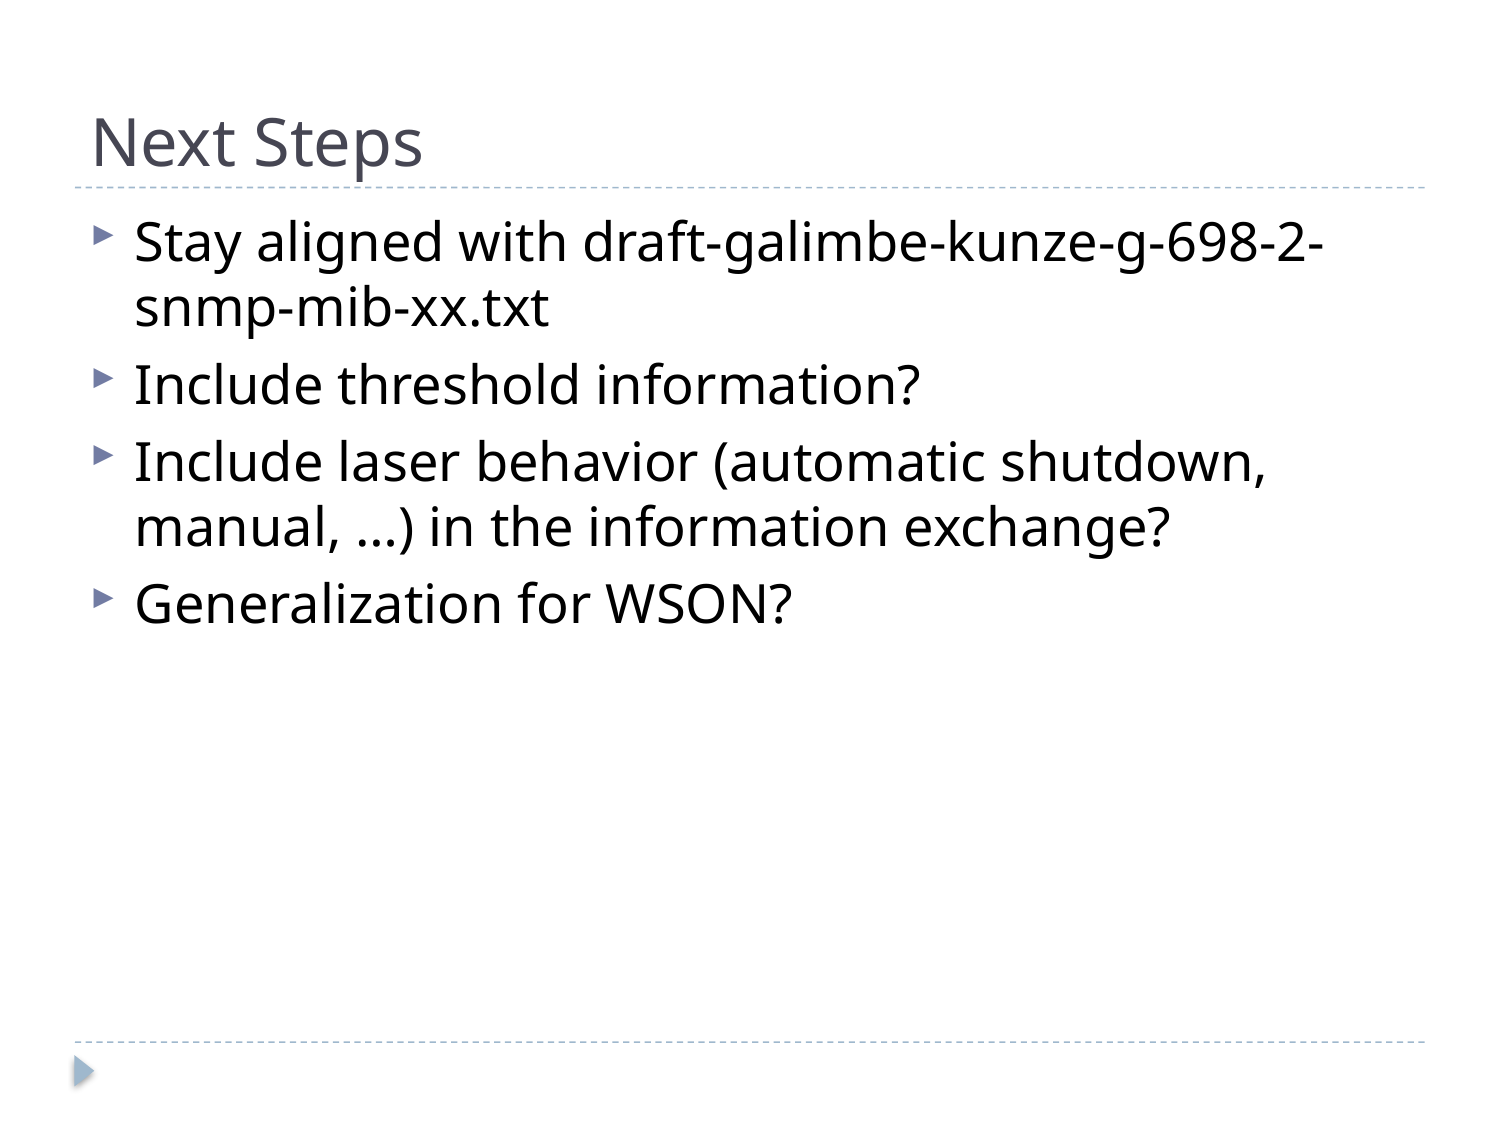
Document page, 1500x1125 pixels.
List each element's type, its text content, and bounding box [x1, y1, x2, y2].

list Stay aligned with draft-galimbe-kunze-g-698-2-snmp-mib-xx.txt Include threshold information? Include laser behavior (automatic shutdown, manual, …) in the information exchange? Generalization for WSON? [74, 199, 1426, 1011]
title Next Steps [74, 24, 1426, 188]
